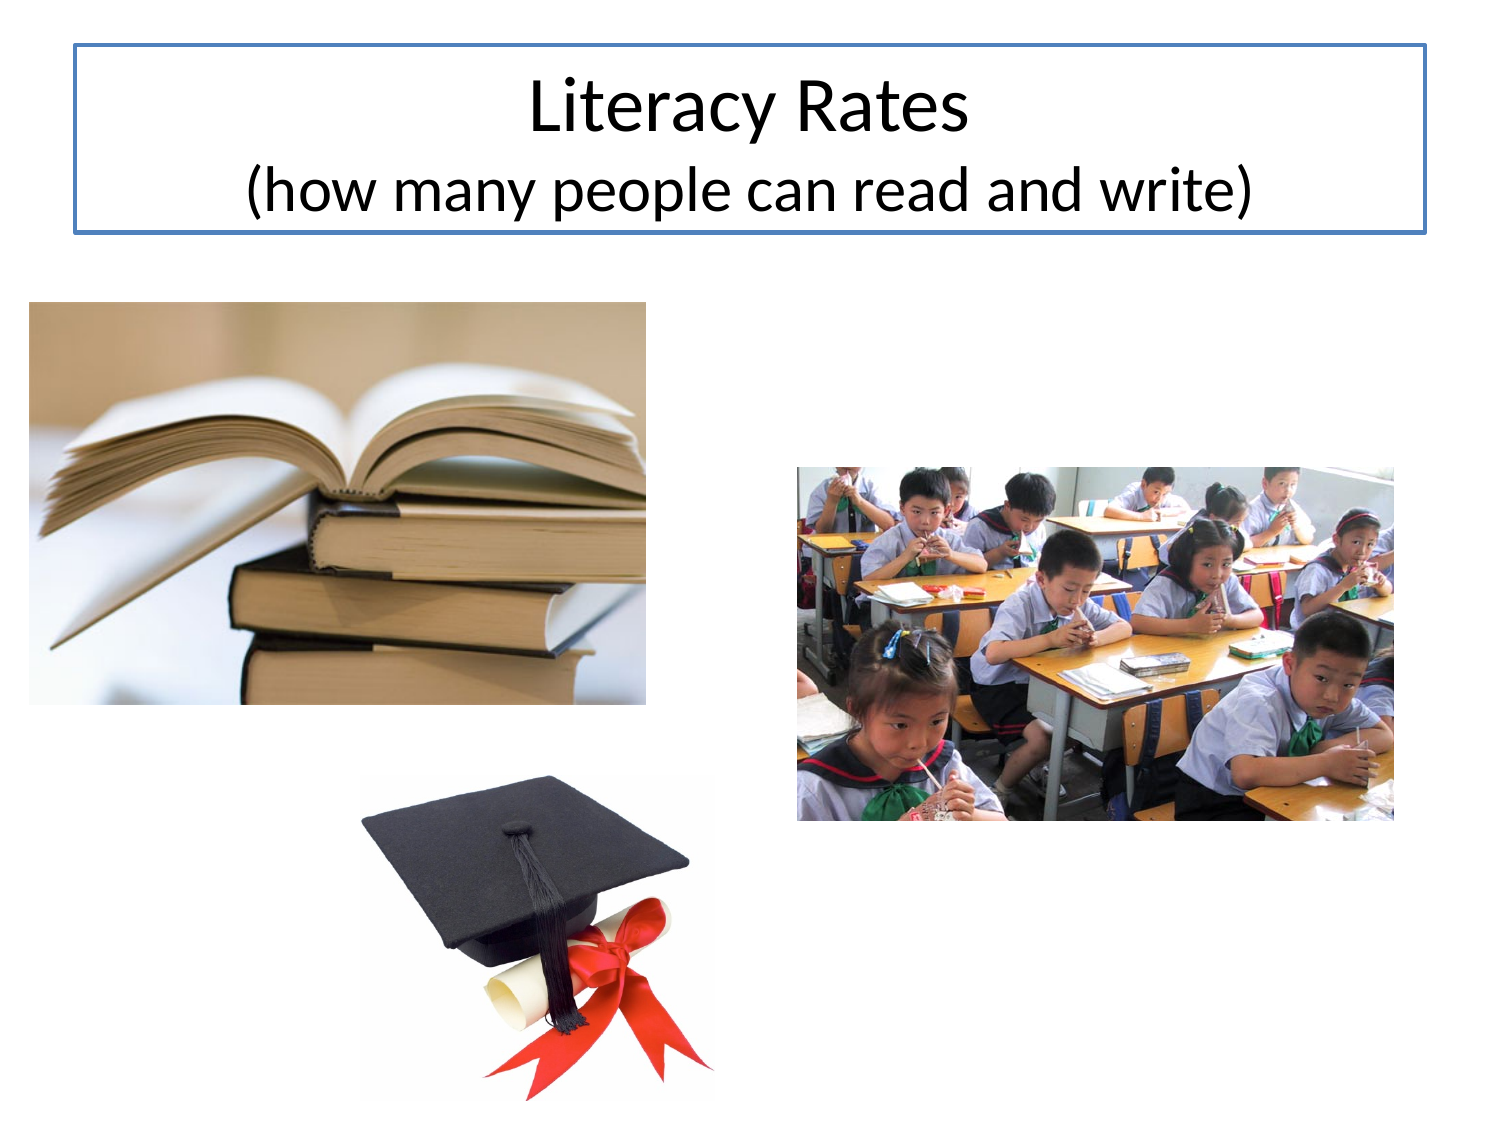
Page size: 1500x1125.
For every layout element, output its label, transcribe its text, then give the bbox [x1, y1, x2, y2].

picture [359, 774, 715, 1101]
title Literacy Rates (how many people can read and write) [73, 43, 1427, 235]
picture [29, 302, 646, 705]
picture [796, 467, 1394, 822]
